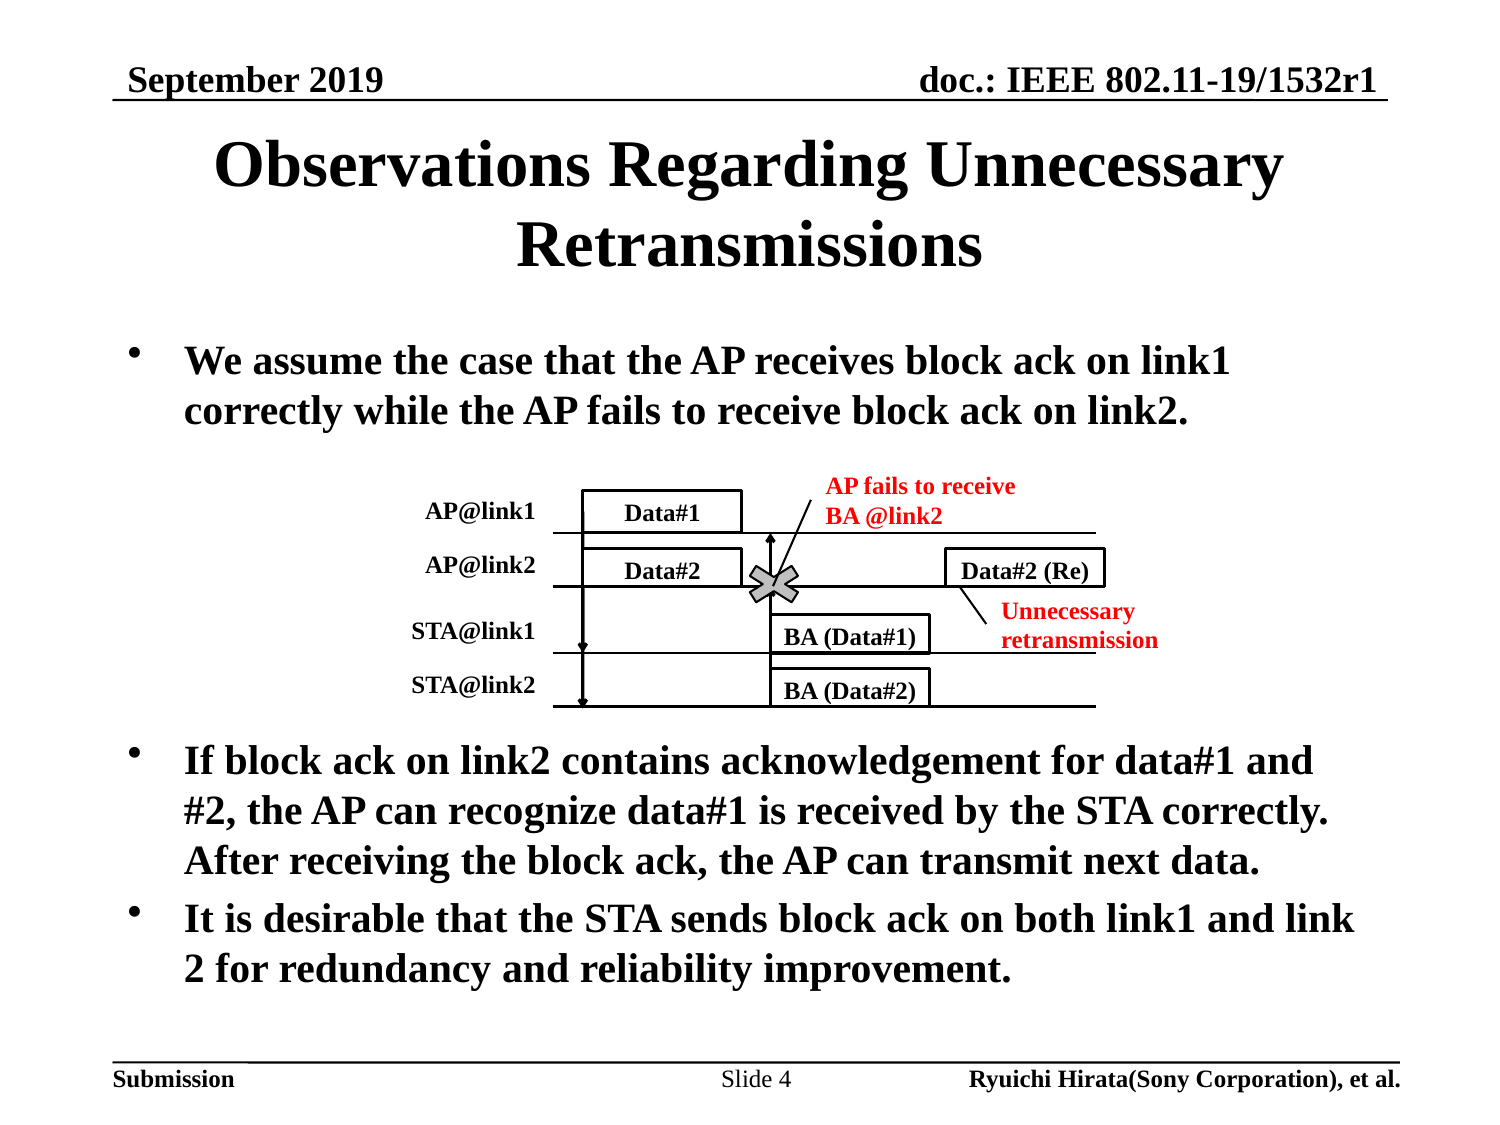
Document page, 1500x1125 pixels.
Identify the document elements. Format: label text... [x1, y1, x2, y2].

text_box AP fails to receive BA @link2 [810, 462, 1031, 532]
text_box STA@link1 [396, 607, 551, 653]
slide_number Slide 4 [712, 1061, 801, 1093]
text_box AP@link2 [410, 541, 551, 587]
text_box Data#2 [587, 548, 742, 585]
footer Ryuichi Hirata(Sony Corporation), et al. [962, 1061, 1402, 1093]
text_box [772, 500, 810, 587]
text_box AP@link1 [410, 487, 551, 533]
title Observations Regarding Unnecessary Retransmissions [112, 112, 1388, 288]
text_box BA (Data#2) [770, 668, 930, 706]
list We assume the case that the AP receives block ack on link1 correctly while the AP fails to receive block ack on link2. If block ack on link2 contains acknowledgement for data#1 and #2, the AP can recognize data#1 is received by the STA correctly. After receiving the block ack, the AP can transmit next data. It is desirable that the STA sends block ack on both link1 and link 2 for redundancy and reliability improvement. [112, 324, 1388, 1000]
text_box Unnecessary retransmission [986, 586, 1174, 662]
text_box Data#1 [582, 490, 742, 532]
text_box STA@link2 [396, 661, 551, 707]
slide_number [112, 54, 413, 100]
text_box [781, 596, 796, 603]
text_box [958, 585, 986, 625]
text_box [750, 594, 764, 603]
text_box [749, 565, 765, 585]
text_box BA (Data#1) [774, 614, 930, 652]
text_box Data#2 (Re) [945, 548, 1105, 586]
